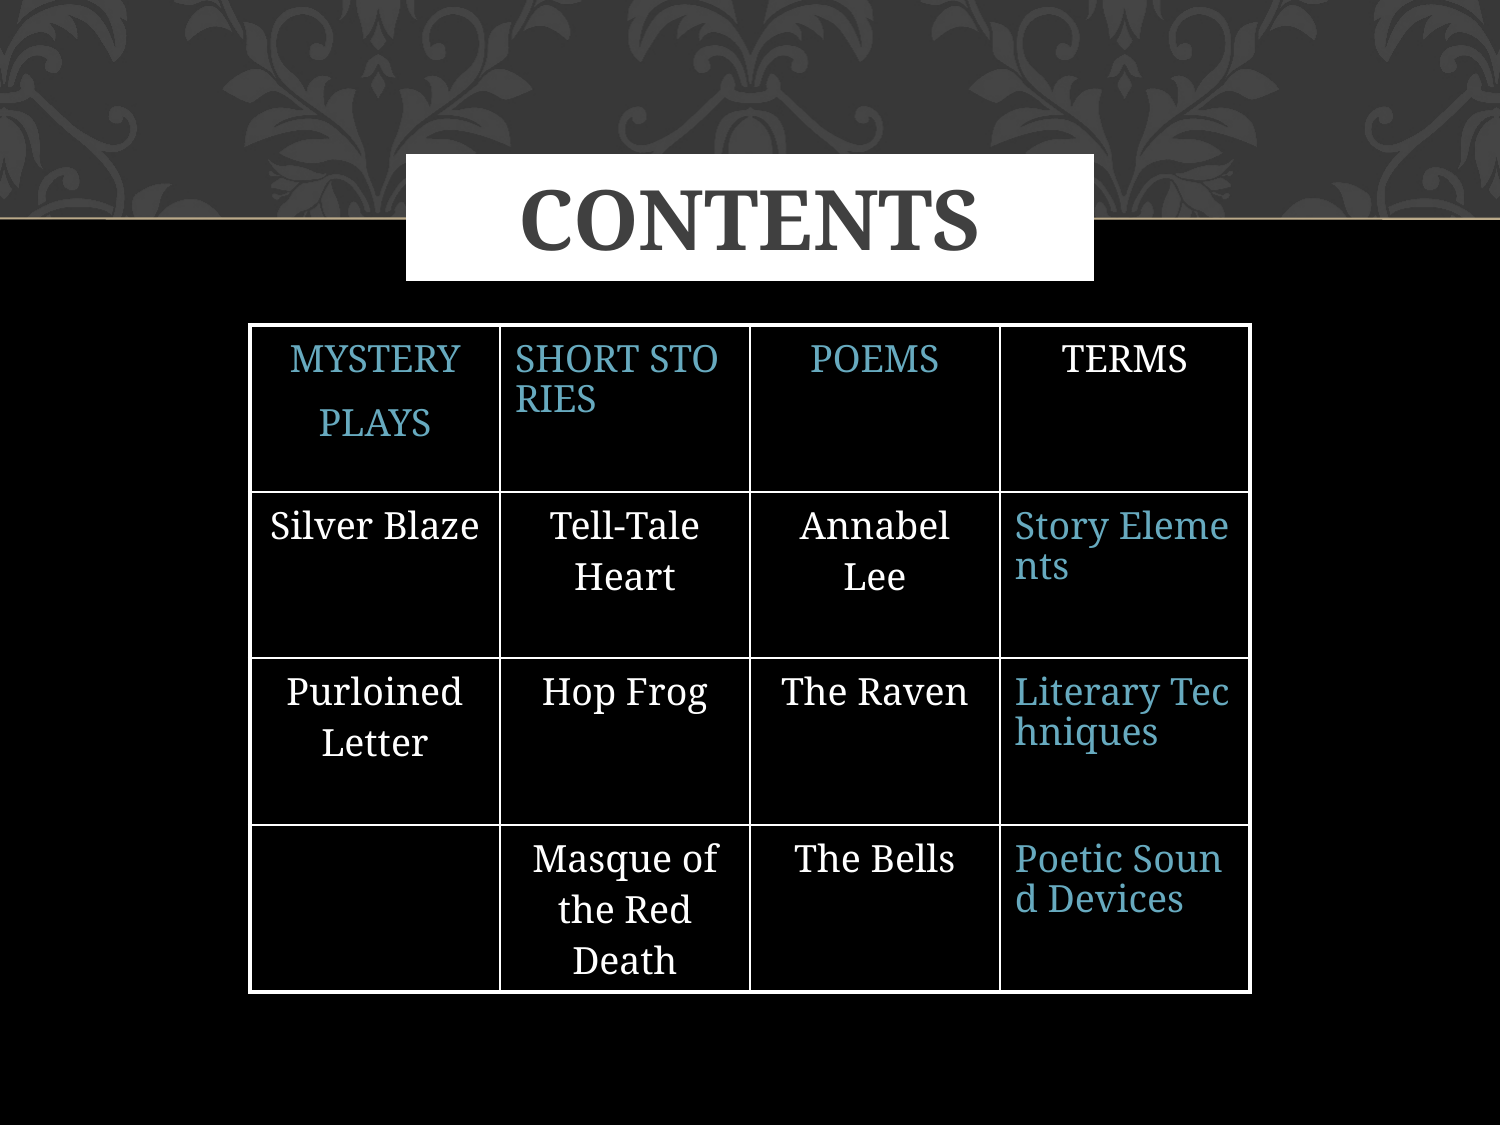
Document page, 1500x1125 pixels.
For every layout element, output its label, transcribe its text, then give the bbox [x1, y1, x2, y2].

table_cell Story Elements [1001, 493, 1248, 657]
table_header MYSTERY PLAYS [252, 327, 499, 491]
table_cell [252, 826, 499, 990]
table_cell The Raven [751, 659, 999, 824]
title CONTENTS [406, 154, 1094, 281]
table_cell Purloined Letter [252, 659, 499, 824]
table_header SHORT STORIES [501, 327, 749, 491]
table_cell Masque of the Red Death [501, 826, 749, 990]
table_cell Hop Frog [501, 659, 749, 824]
table_cell Literary Techniques [1001, 659, 1248, 824]
table_cell Tell-Tale Heart [501, 493, 749, 657]
table_cell The Bells [751, 826, 999, 990]
table_header TERMS [1001, 327, 1248, 491]
table_header POEMS [751, 327, 999, 491]
table_cell Annabel Lee [751, 493, 999, 657]
table_cell Silver Blaze [252, 493, 499, 657]
table_cell Poetic Sound Devices [1001, 826, 1248, 990]
